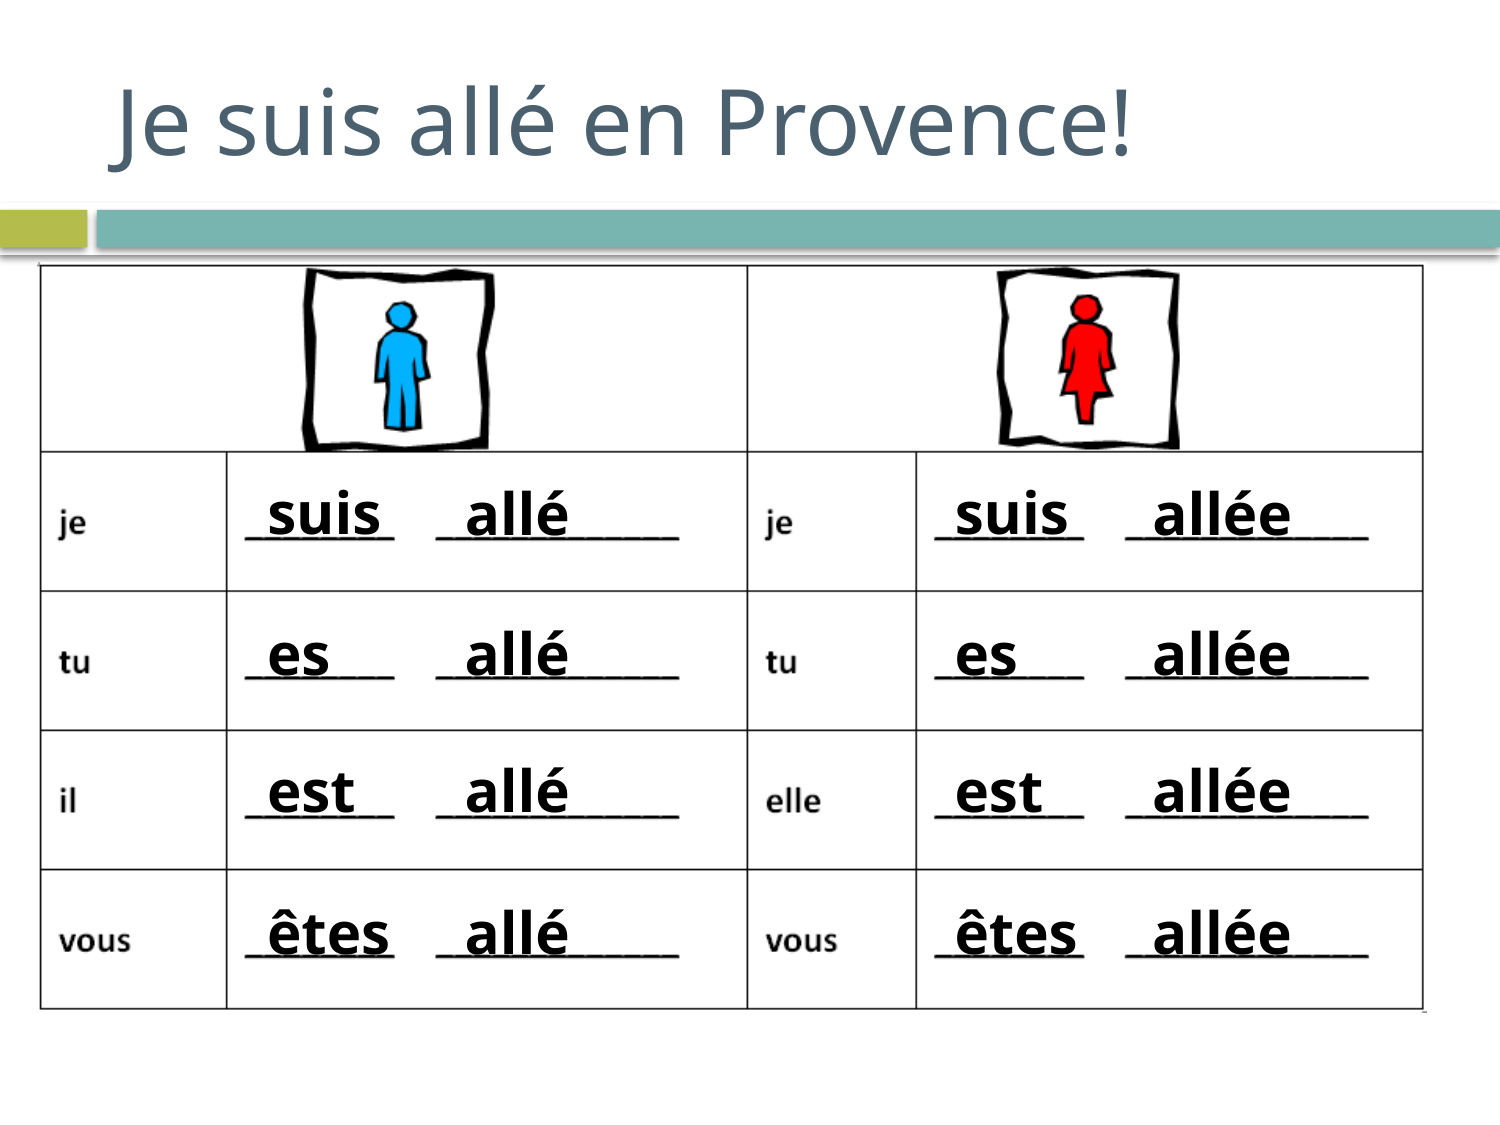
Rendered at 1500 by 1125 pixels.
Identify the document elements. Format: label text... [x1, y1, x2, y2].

picture [37, 262, 1427, 1013]
title Je suis allé en Provence! [100, 37, 1438, 200]
